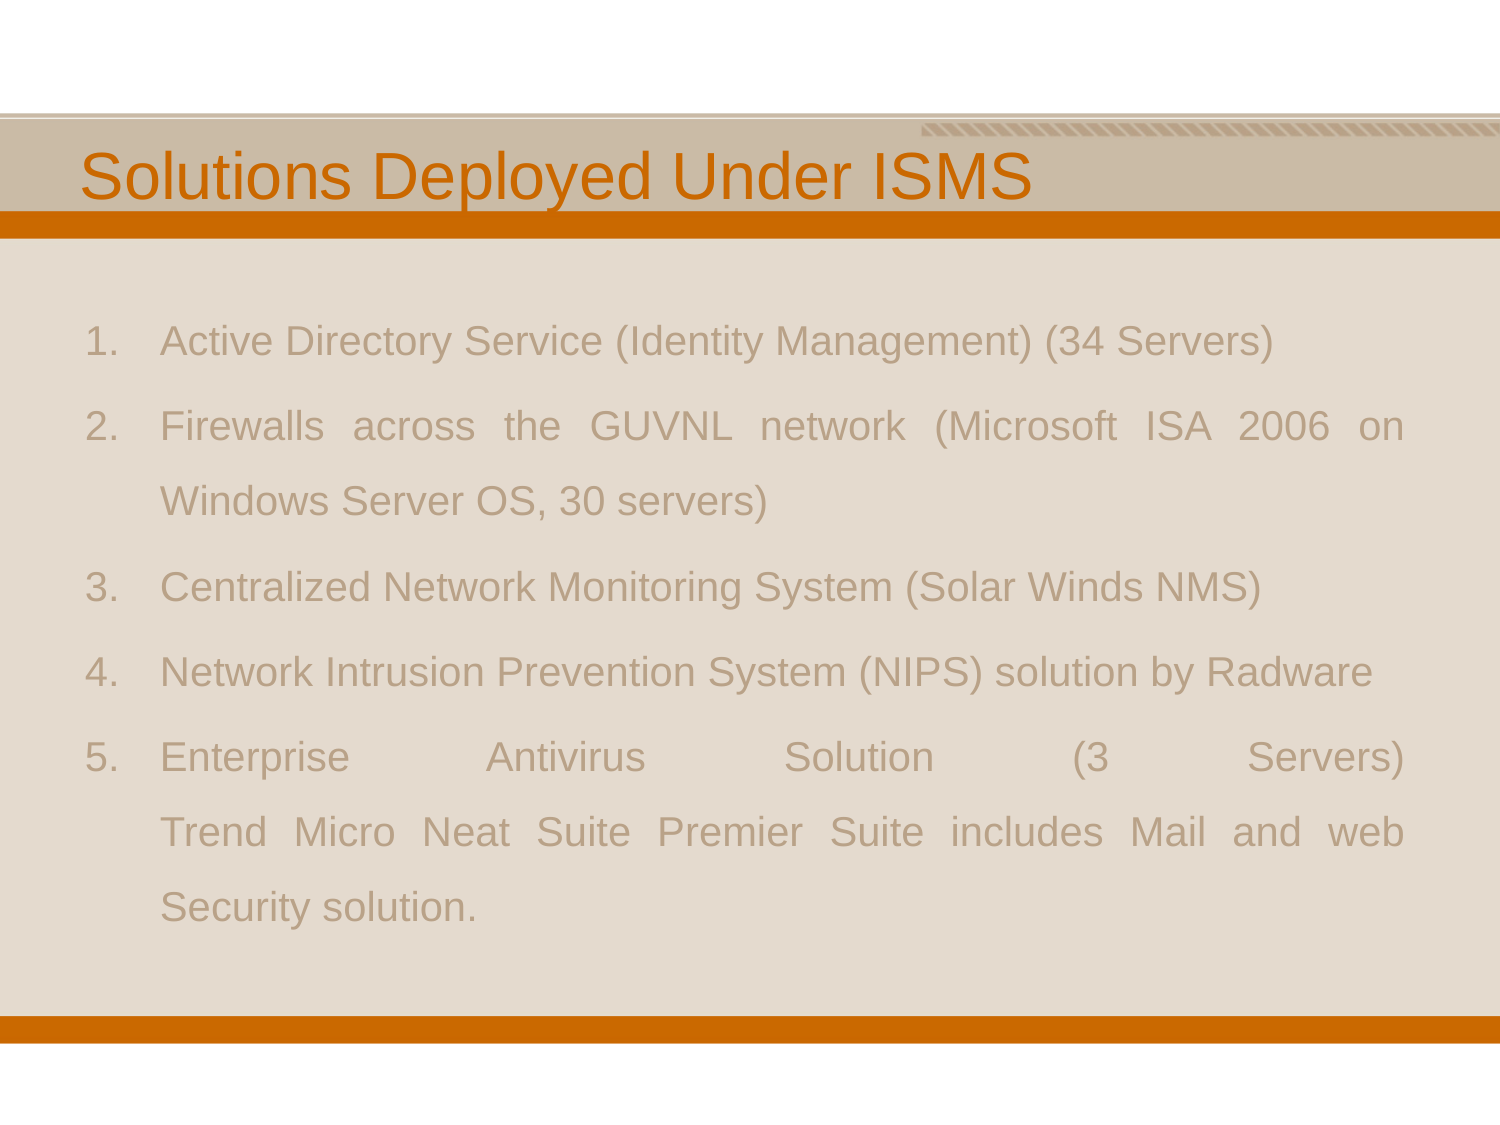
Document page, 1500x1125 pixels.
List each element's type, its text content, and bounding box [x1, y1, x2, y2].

picture [0, 0, 1500, 1125]
text_box Solutions Deployed Under ISMS [64, 101, 1341, 244]
text_box Active Directory Service (Identity Management) (34 Servers) Firewalls across the GUVNL network (Microsoft ISA 2006 on Windows Server OS, 30 servers) Centralized Network Monitoring System (Solar Winds NMS) Network Intrusion Prevention System (NIPS) solution by Radware Enterprise Antivirus Solution (3 Servers) Trend Micro Neat Suite Premier Suite includes Mail and web Security solution. [70, 281, 1421, 941]
